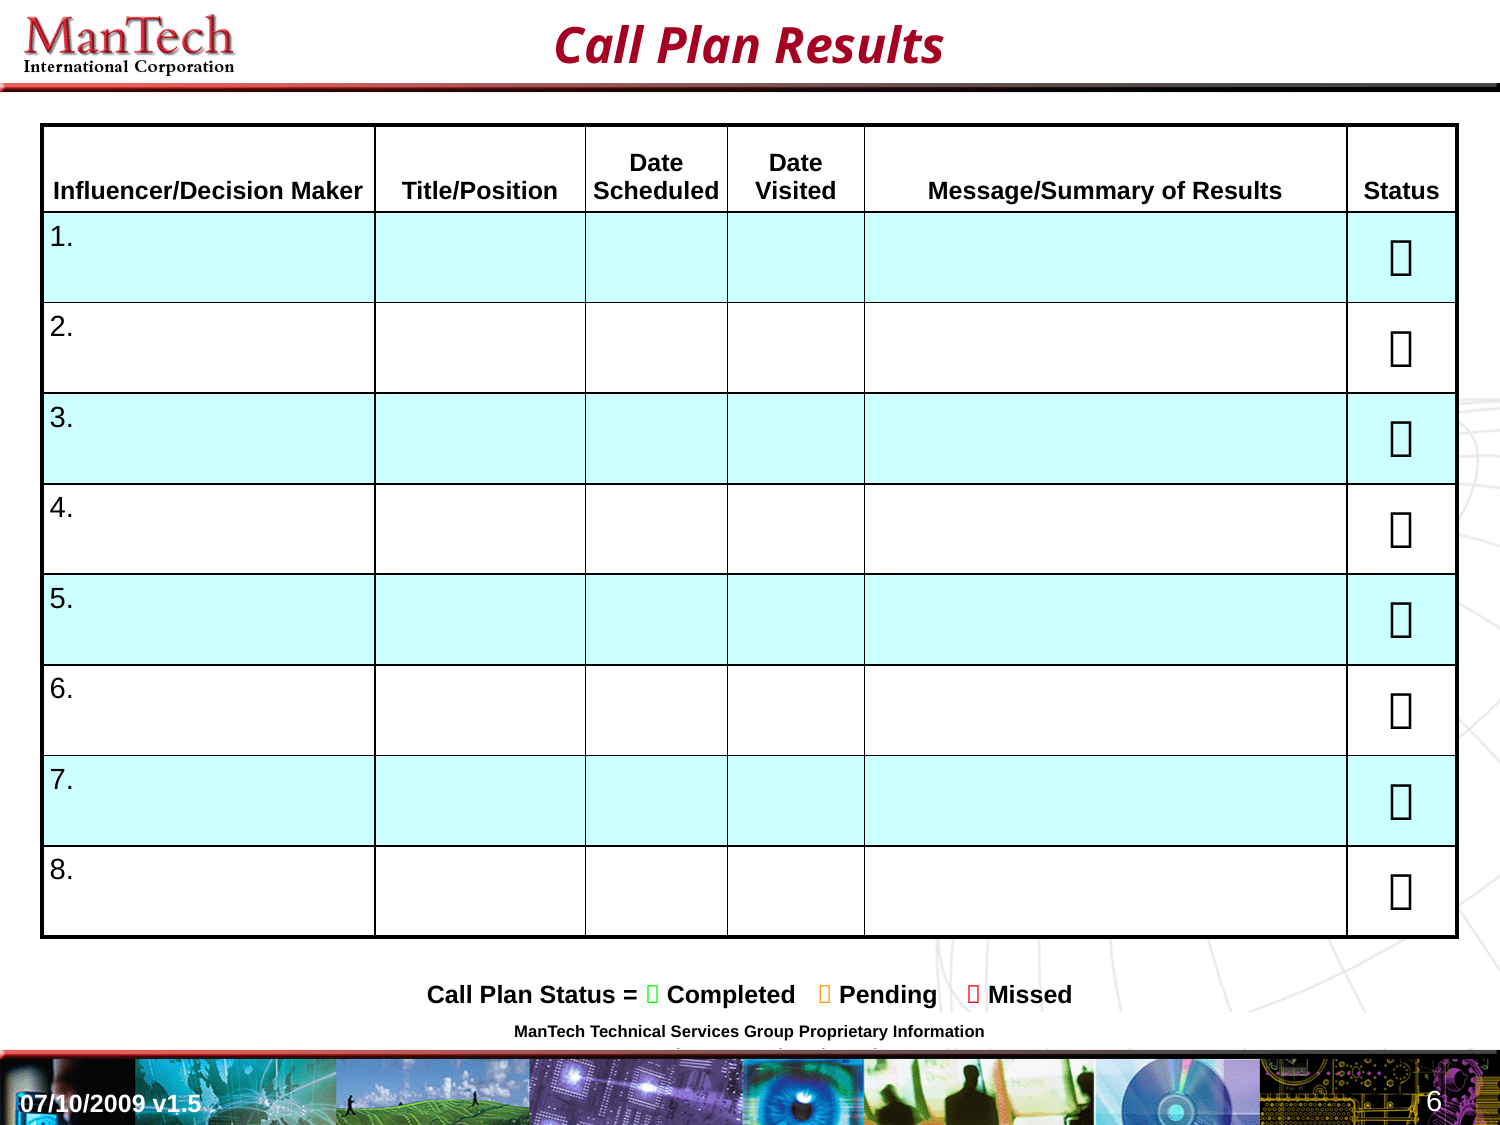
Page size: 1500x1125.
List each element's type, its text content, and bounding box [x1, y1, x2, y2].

table_cell [376, 575, 585, 664]
table_cell  [1348, 213, 1455, 302]
table_cell [728, 575, 864, 664]
table_cell 8. [44, 847, 374, 935]
table_cell [865, 213, 1346, 302]
table_cell [586, 213, 727, 302]
table_cell [728, 666, 864, 755]
table_cell [586, 394, 727, 483]
table_cell 1. [44, 213, 374, 302]
table_cell [376, 485, 585, 573]
title Call Plan Results [0, 6, 1500, 82]
table_cell [376, 847, 585, 935]
table_cell [376, 666, 585, 755]
table_cell [376, 303, 585, 392]
text_box Call Plan Status =  Completed  Pending  Missed [0, 970, 1500, 1012]
table_cell [586, 575, 727, 664]
table_header Date Scheduled [586, 127, 727, 211]
text_box ManTech Technical Services Group Proprietary Information [0, 1012, 1500, 1048]
table_header Status [1348, 127, 1455, 211]
table_cell [865, 575, 1346, 664]
table_cell 3. [44, 394, 374, 483]
table_cell [865, 756, 1346, 845]
table_cell [865, 394, 1346, 483]
table_header Influencer/Decision Maker [44, 127, 374, 211]
table_cell [728, 303, 864, 392]
table_cell [376, 756, 585, 845]
table_header Date Visited [728, 127, 864, 211]
table_cell 7. [44, 756, 374, 845]
table_cell [376, 394, 585, 483]
table_cell [865, 303, 1346, 392]
table_cell [586, 847, 727, 935]
table_cell  [1348, 303, 1455, 392]
table_cell  [1348, 756, 1455, 845]
table_header Message/Summary of Results [865, 127, 1346, 211]
table_cell [586, 485, 727, 573]
table_cell [728, 394, 864, 483]
table_cell  [1348, 666, 1455, 755]
table_cell  [1348, 575, 1455, 664]
table_cell [728, 847, 864, 935]
table_cell [728, 756, 864, 845]
table_cell  [1348, 847, 1455, 935]
table_cell [728, 213, 864, 302]
table_cell  [1348, 485, 1455, 573]
table_cell 6. [44, 666, 374, 755]
table_cell [586, 666, 727, 755]
table_cell 2. [44, 303, 374, 392]
table_cell 4. [44, 485, 374, 573]
table_cell [586, 303, 727, 392]
table_cell [865, 666, 1346, 755]
table_cell [728, 485, 864, 573]
table_cell  [1348, 394, 1455, 483]
table_cell [865, 485, 1346, 573]
table_cell 5. [44, 575, 374, 664]
table_header Title/Position [376, 127, 585, 211]
table_cell [376, 213, 585, 302]
table_cell [586, 756, 727, 845]
table_cell [865, 847, 1346, 935]
